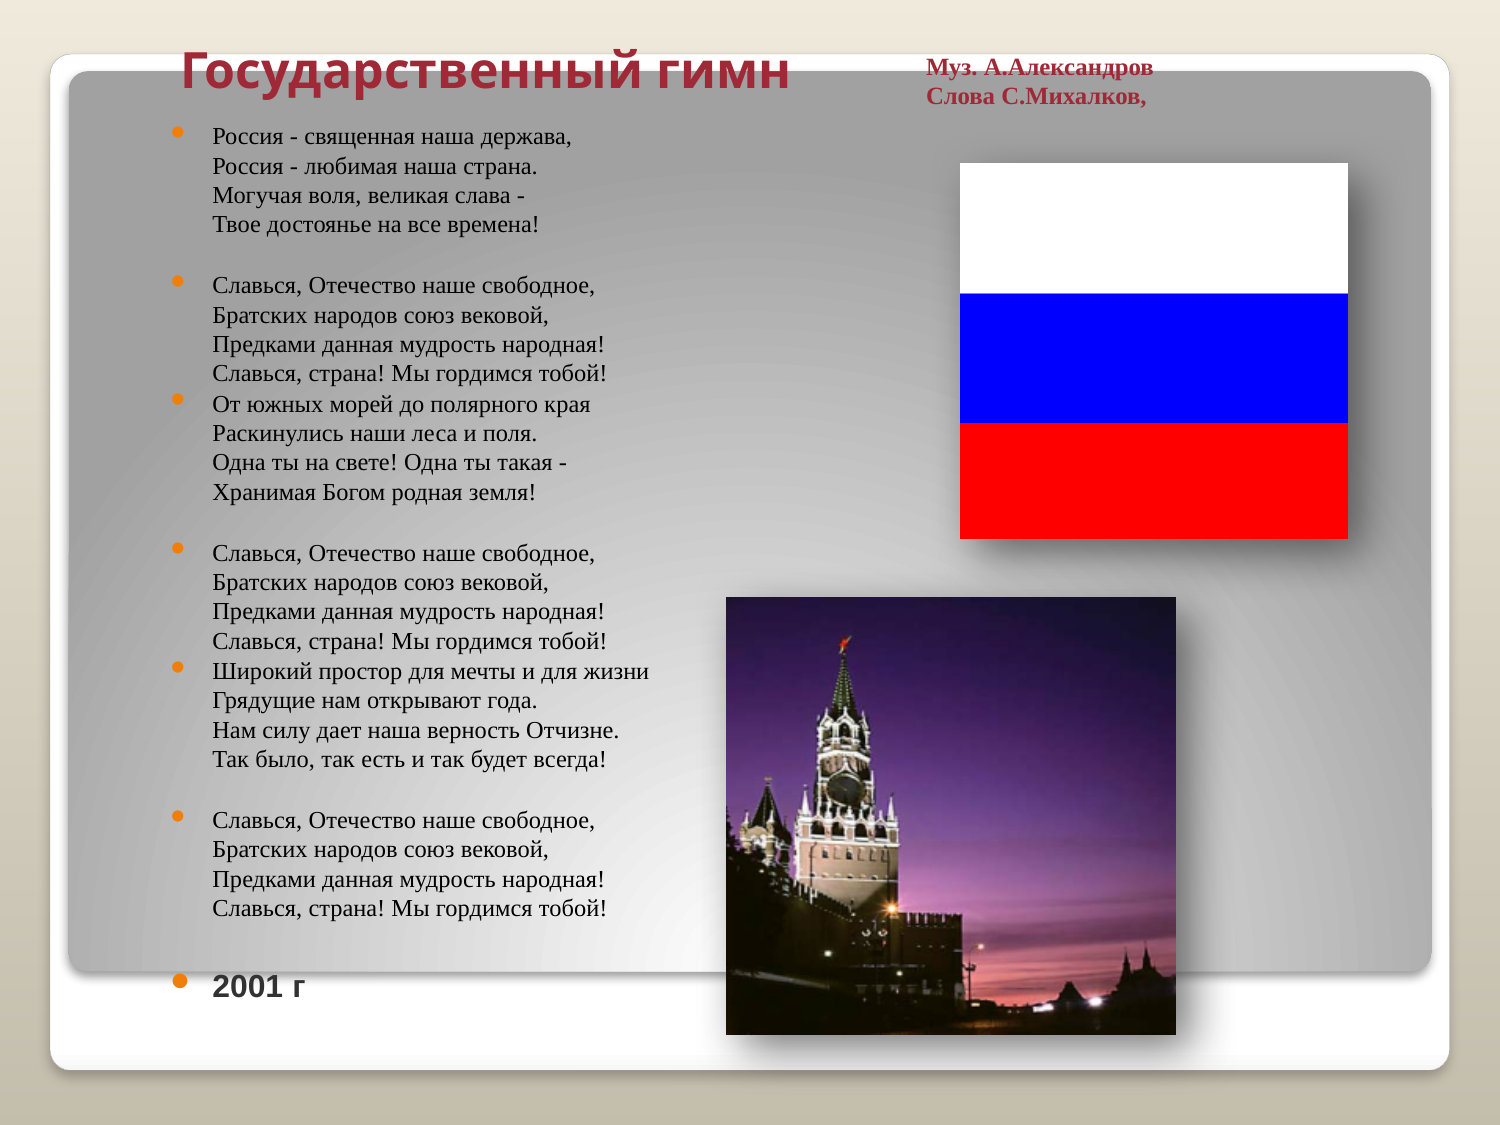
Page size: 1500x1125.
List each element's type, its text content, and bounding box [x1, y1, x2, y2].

list Россия - священная наша держава, Россия - любимая наша страна. Могучая воля, великая слава - Твое достоянье на все времена! Славься, Отечество наше свободное, Братских народов союз вековой, Предками данная мудрость народная! Славься, страна! Мы гордимся тобой! От южных морей до полярного края Раскинулись наши леса и поля. Одна ты на свете! Одна ты такая - Хранимая Богом родная земля! Славься, Отечество наше свободное, Братских народов союз вековой, Предками данная мудрость народная! Славься, страна! Мы гордимся тобой! Широкий простор для мечты и для жизни Грядущие нам открывают года. Нам силу дает наша верность Отчизне. Так было, так есть и так будет всегда! Славься, Отечество наше свободное, Братских народов союз вековой, Предками данная мудрость народная! Славься, страна! Мы гордимся тобой! 2001 г [140, 105, 900, 1032]
title Государственный гимн [152, 0, 1500, 106]
picture [960, 163, 1348, 540]
list Муз. А.Александров Слова С.Михалков, [908, 35, 1465, 118]
picture [726, 597, 1176, 1036]
